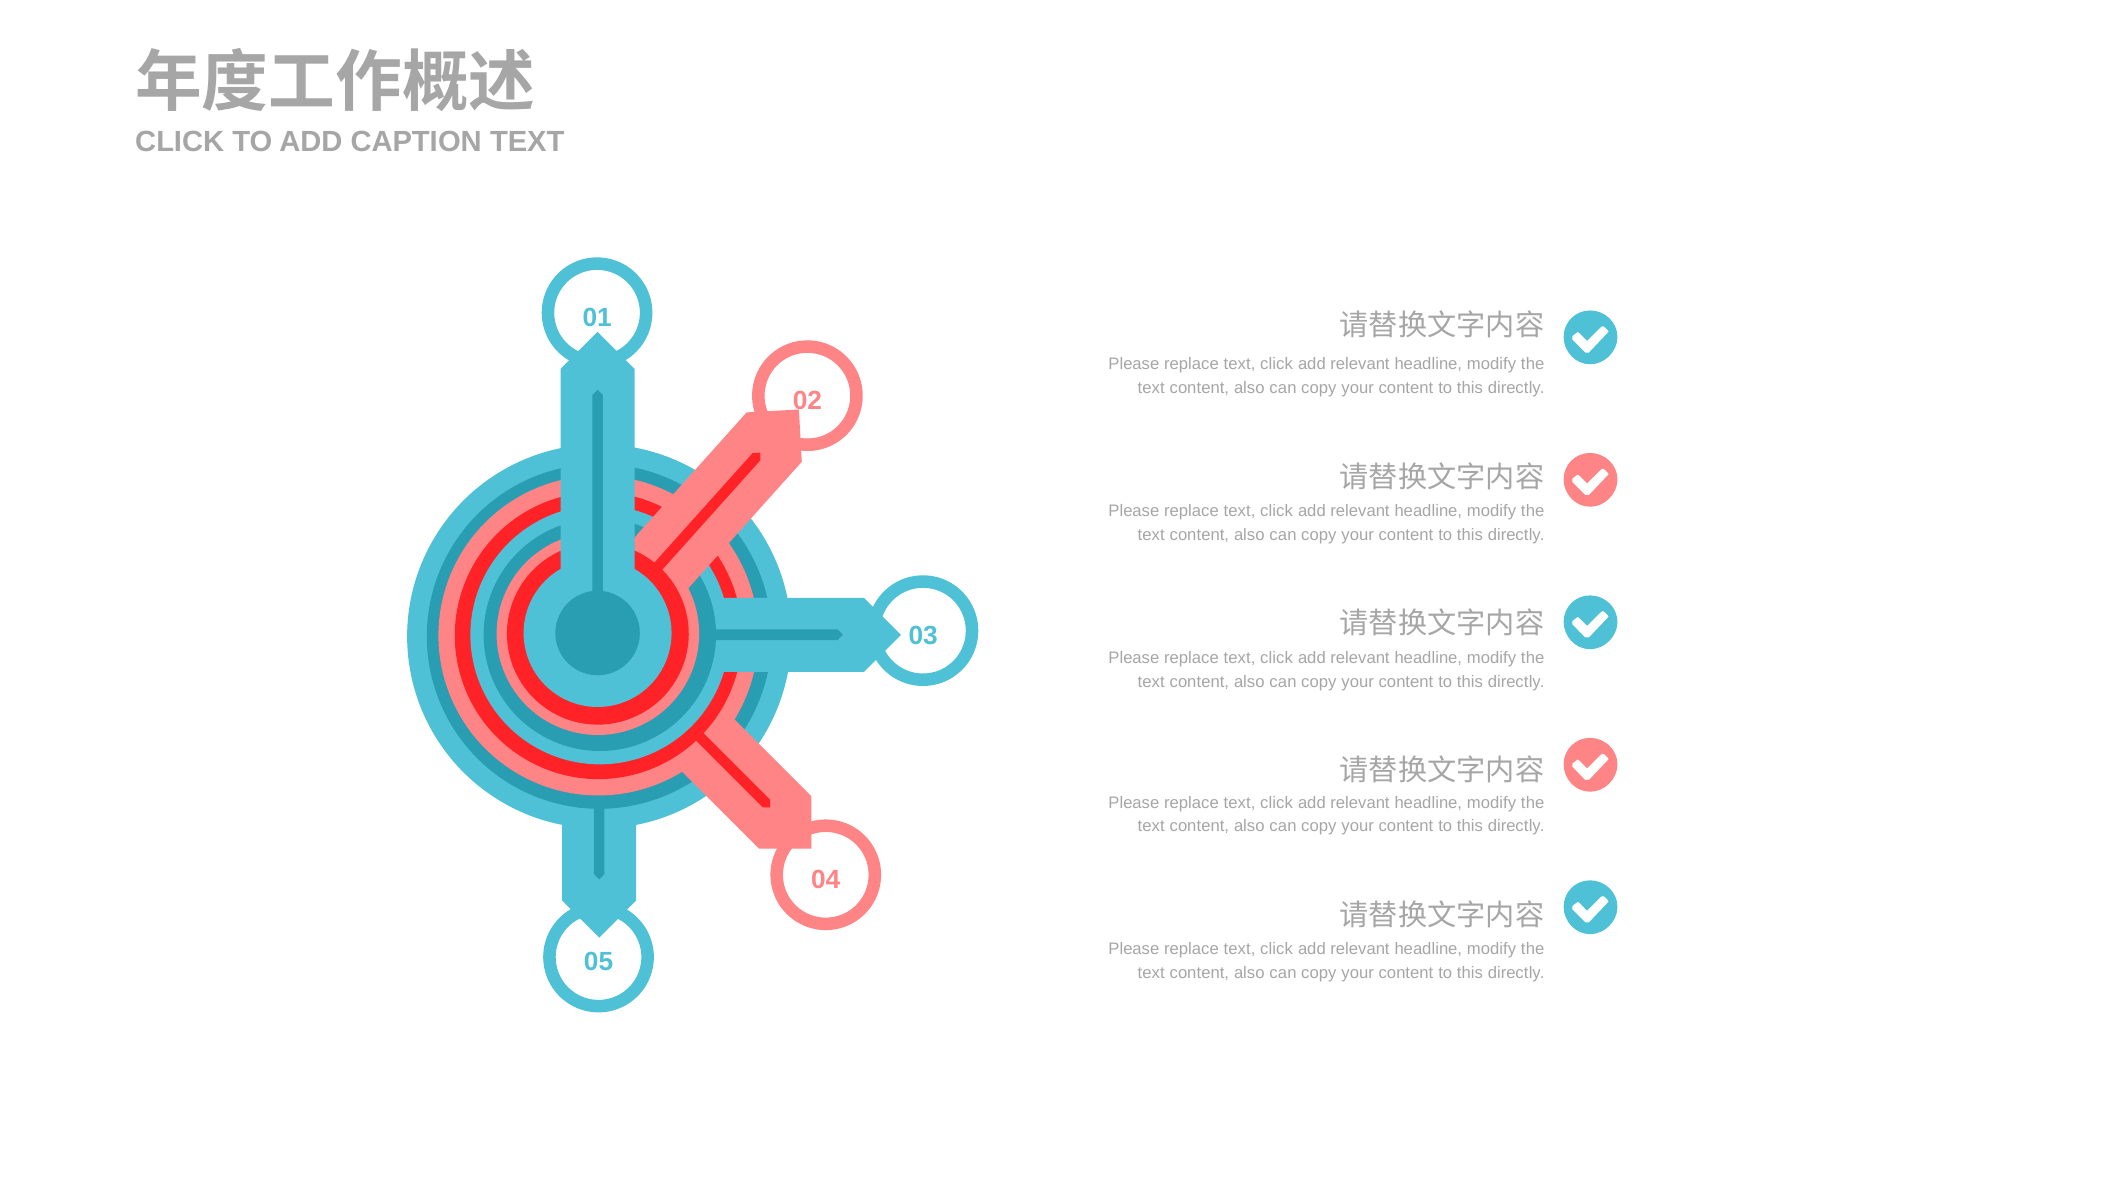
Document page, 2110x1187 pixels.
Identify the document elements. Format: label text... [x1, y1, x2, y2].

text_box [1563, 310, 1618, 365]
text_box 03 [877, 580, 974, 681]
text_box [563, 357, 766, 761]
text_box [1091, 890, 1546, 981]
text_box [1563, 452, 1618, 507]
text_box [1091, 745, 1546, 834]
text_box 05 [548, 938, 649, 1008]
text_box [1091, 599, 1546, 689]
text_box 02 [766, 345, 858, 446]
text_box 04 [797, 824, 876, 925]
text_box [1563, 737, 1618, 792]
text_box [1563, 595, 1618, 650]
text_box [488, 454, 809, 916]
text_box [407, 444, 792, 938]
text_box CLICK TO ADD CAPTION TEXT [135, 122, 596, 158]
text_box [1091, 452, 1546, 543]
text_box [556, 419, 816, 851]
text_box [1563, 880, 1618, 935]
text_box 年度工作概述 [135, 38, 596, 119]
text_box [1091, 305, 1546, 396]
text_box 01 [546, 262, 648, 331]
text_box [523, 331, 672, 707]
